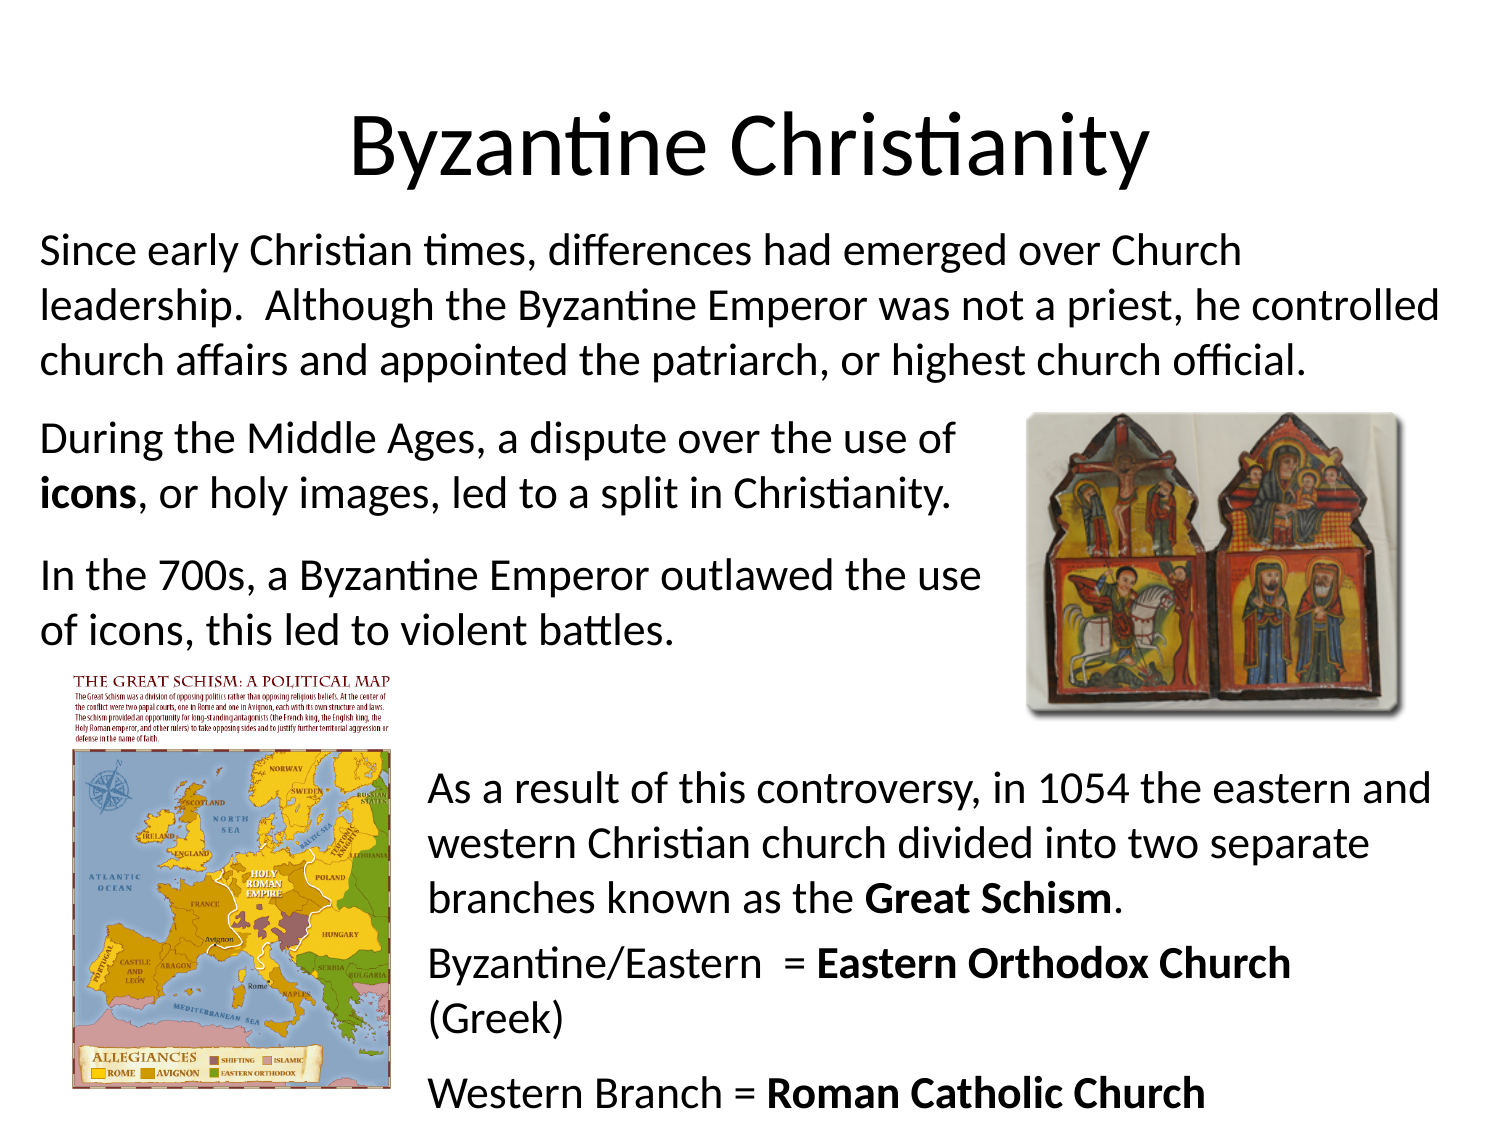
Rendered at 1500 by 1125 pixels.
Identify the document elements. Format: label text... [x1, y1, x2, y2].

picture [62, 674, 401, 1092]
text_box Since early Christian times, differences had emerged over Church leadership. Although the Byzantine Emperor was not a priest, he controlled church affairs and appointed the patriarch, or highest church official. [24, 212, 1463, 393]
text_box In the 700s, a Byzantine Emperor outlawed the use of icons, this led to violent battles. [24, 537, 1019, 663]
text_box Byzantine/Eastern = Eastern Orthodox Church (Greek) Western Branch = Roman Catholic Church [412, 924, 1450, 1125]
title Byzantine Christianity [75, 45, 1425, 212]
text_box During the Middle Ages, a dispute over the use of icons, or holy images, led to a split in Christianity. [24, 399, 1013, 525]
picture [1024, 412, 1407, 722]
text_box As a result of this controversy, in 1054 the eastern and western Christian church divided into two separate branches known as the Great Schism. [412, 750, 1500, 930]
